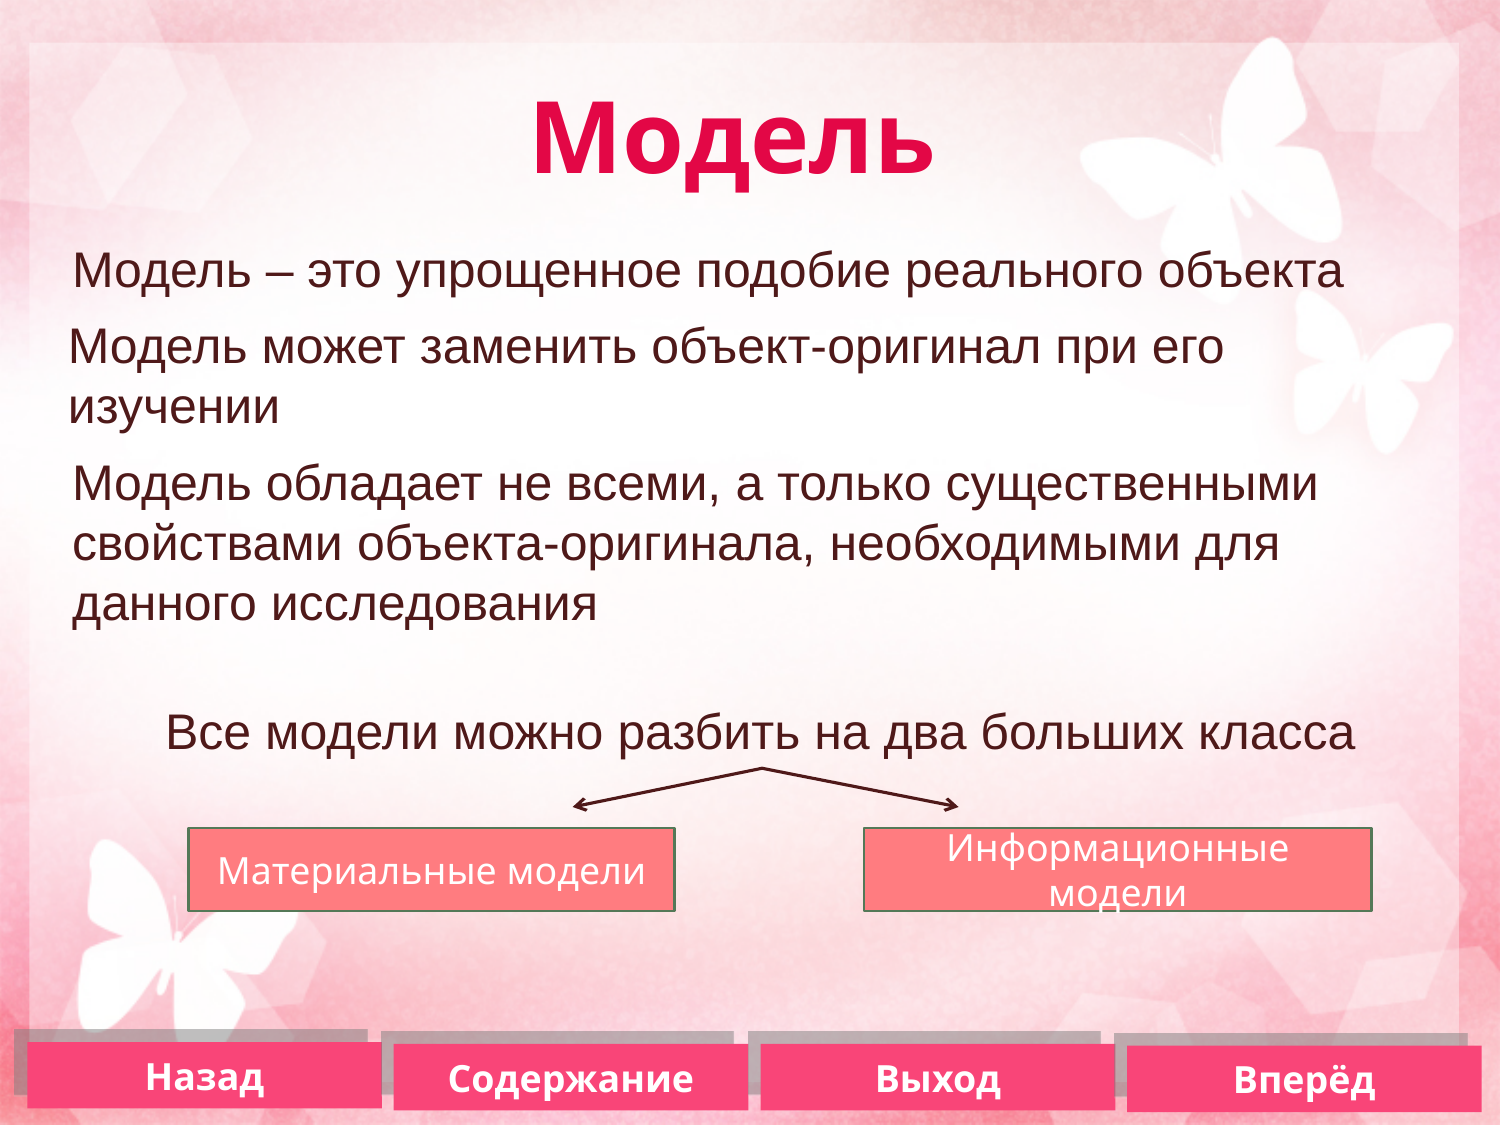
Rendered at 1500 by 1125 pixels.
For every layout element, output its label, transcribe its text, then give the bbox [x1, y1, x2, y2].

text_box Вперёд [1127, 1045, 1482, 1113]
text_box Модель может заменить объект-оригинал при его изучении [53, 305, 1419, 441]
picture [0, 0, 1500, 1125]
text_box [77, 692, 1444, 911]
text_box Модель [218, 66, 1247, 202]
text_box Модель обладает не всеми, а только существенными свойствами объекта-оригинала, необходимыми для данного исследования [57, 443, 1424, 639]
text_box [29, 42, 1459, 1043]
text_box Назад [27, 1042, 382, 1109]
text_box Содержание [393, 1043, 749, 1111]
text_box Выход [760, 1043, 1116, 1111]
text_box Модель – это упрощенное подобие реального объекта [57, 230, 1440, 305]
